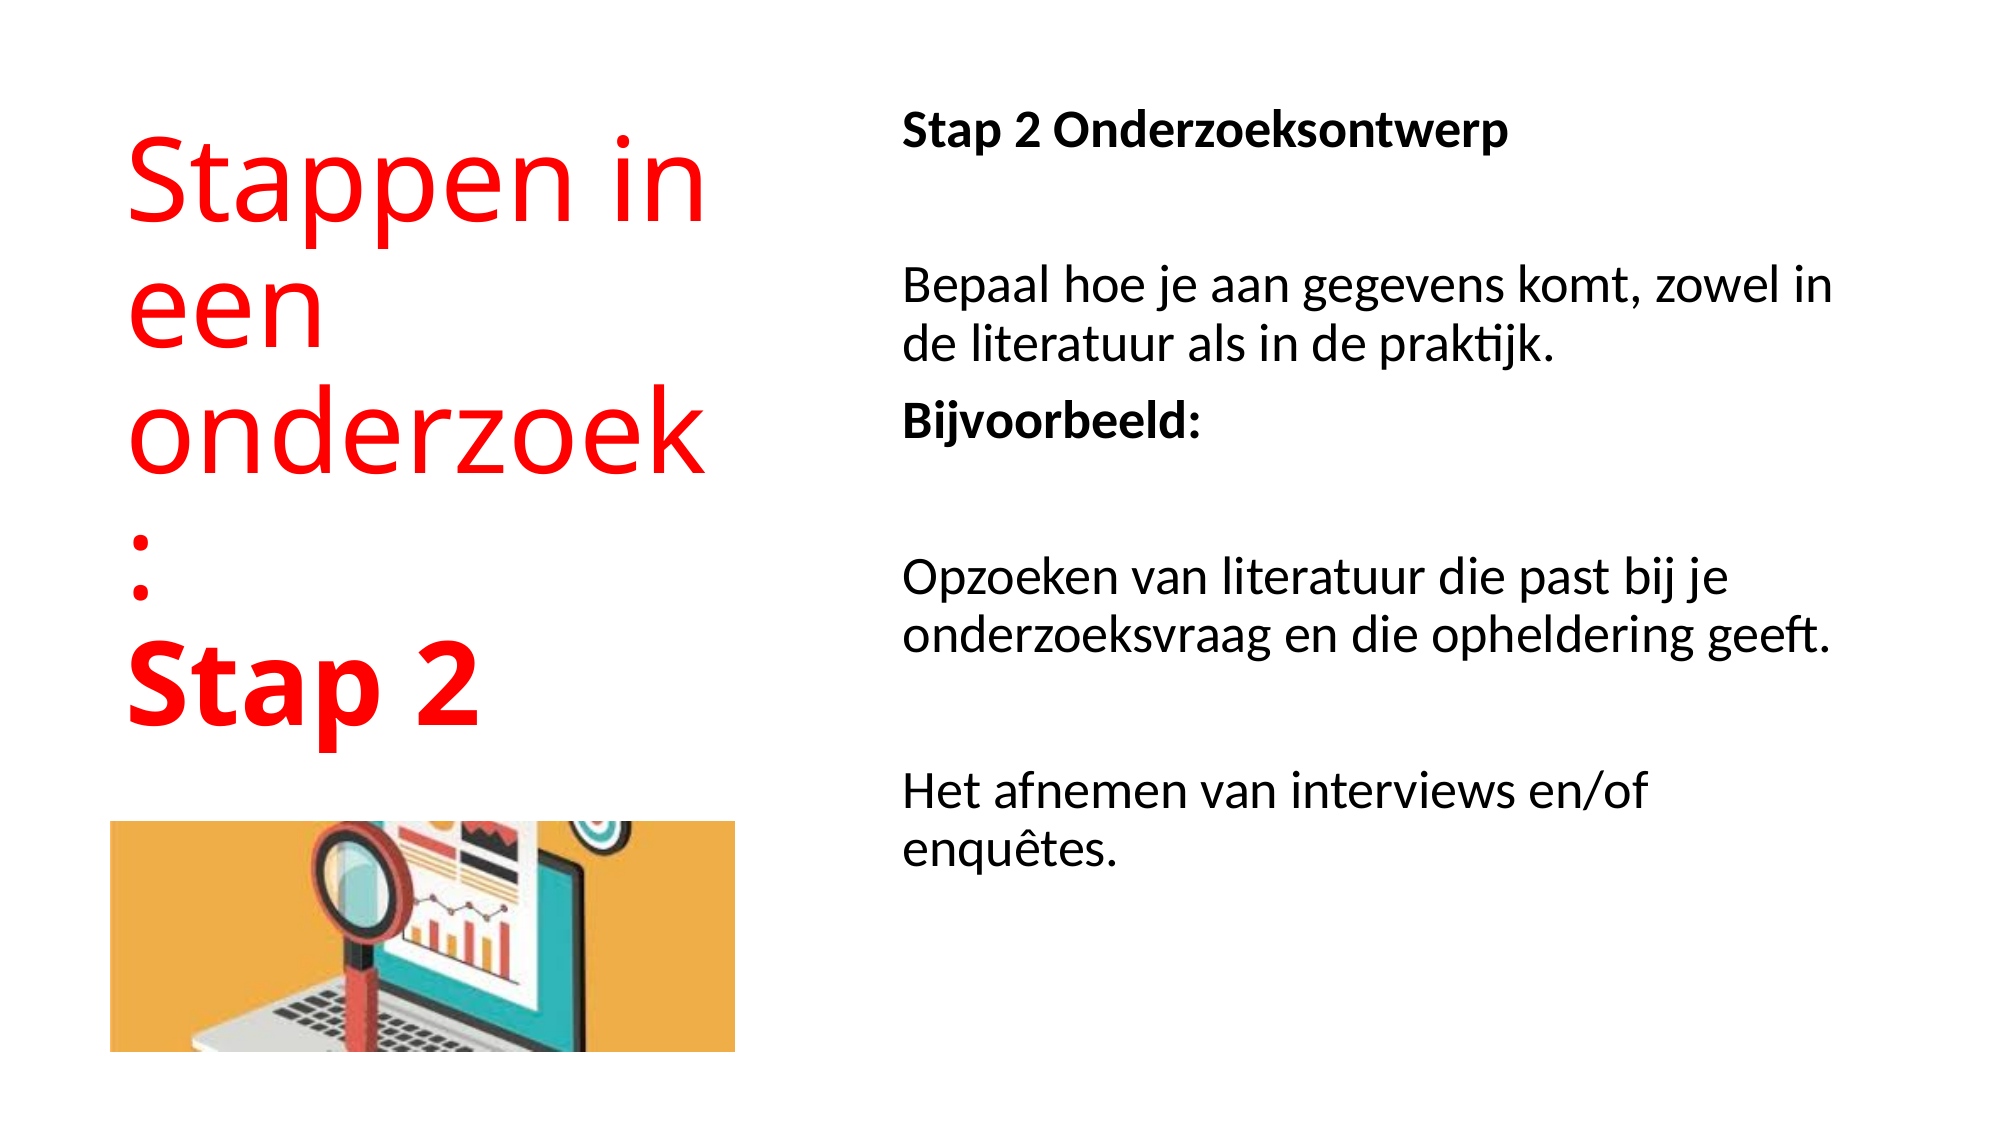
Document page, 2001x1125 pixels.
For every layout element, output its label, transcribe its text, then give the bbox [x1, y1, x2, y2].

picture [110, 821, 735, 1053]
list Stap 2 Onderzoeksontwerp Bepaal hoe je aan gegevens komt, zowel in de literatuur als in de praktijk. Bijvoorbeeld: Opzoeken van literatuur die past bij je onderzoeksvraag en die opheldering geeft. Het afnemen van interviews en/of enquêtes. [887, 93, 1861, 913]
title Stappen in een onderzoek: Stap 2 [110, 90, 735, 782]
